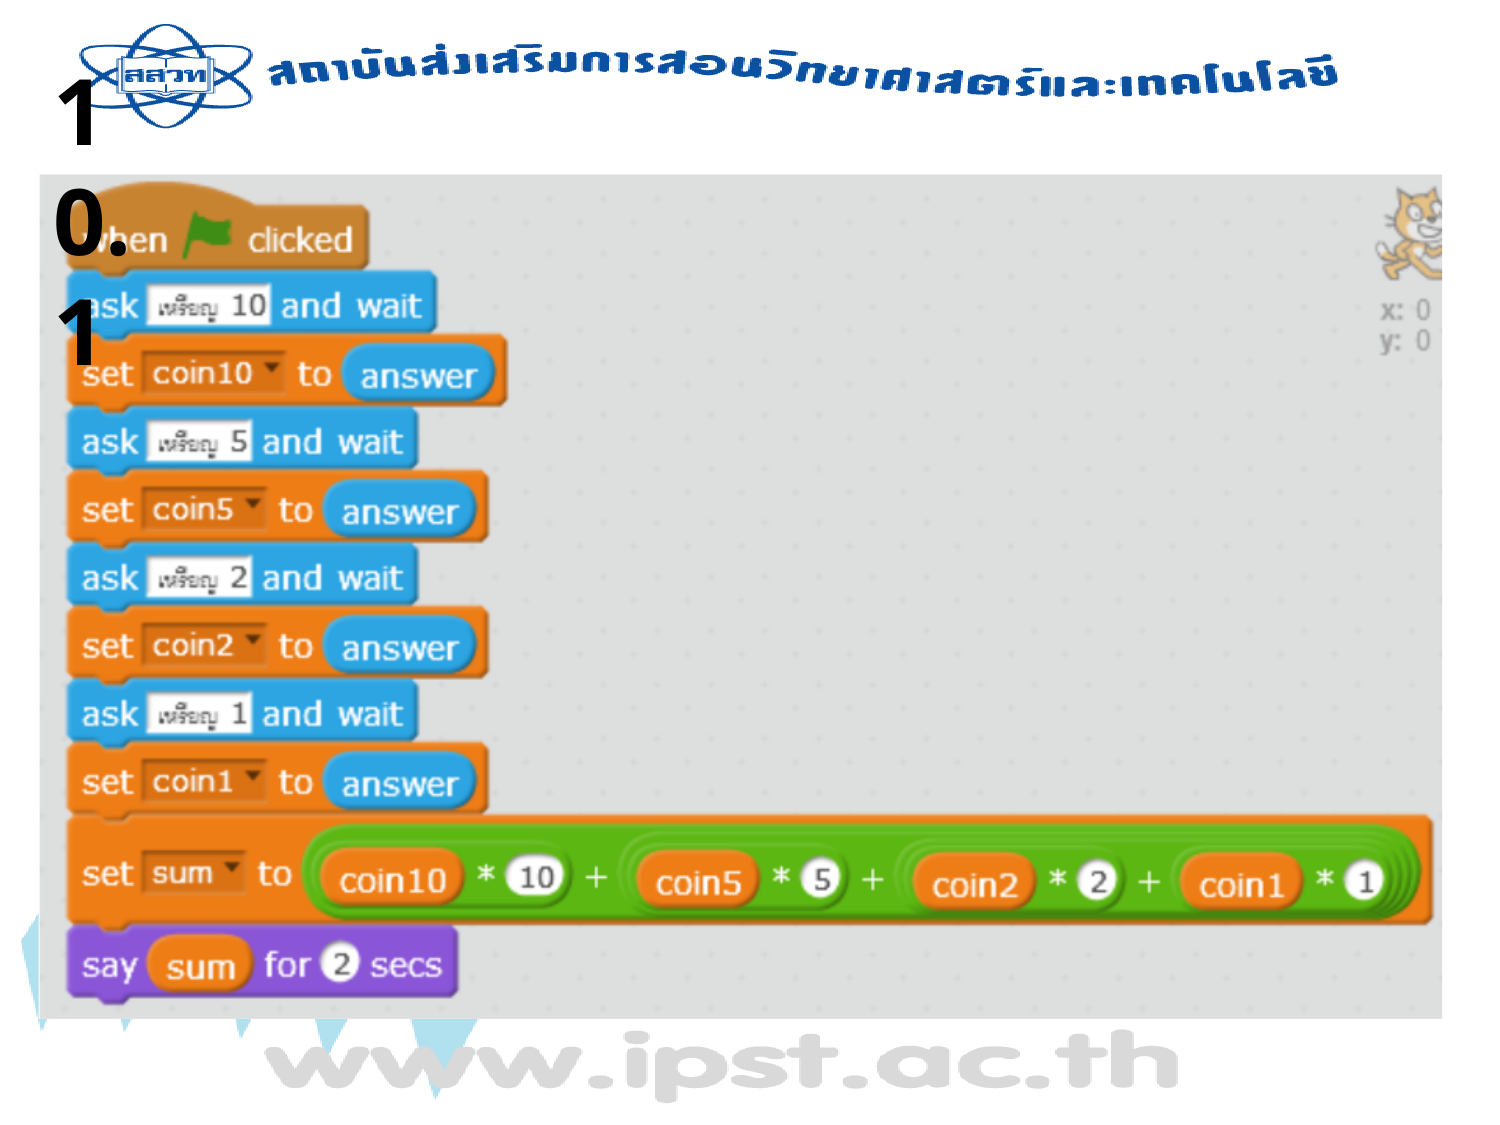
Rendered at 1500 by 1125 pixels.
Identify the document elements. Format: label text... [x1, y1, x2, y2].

picture [0, 0, 1500, 1125]
text_box 10.1 [38, 46, 168, 172]
